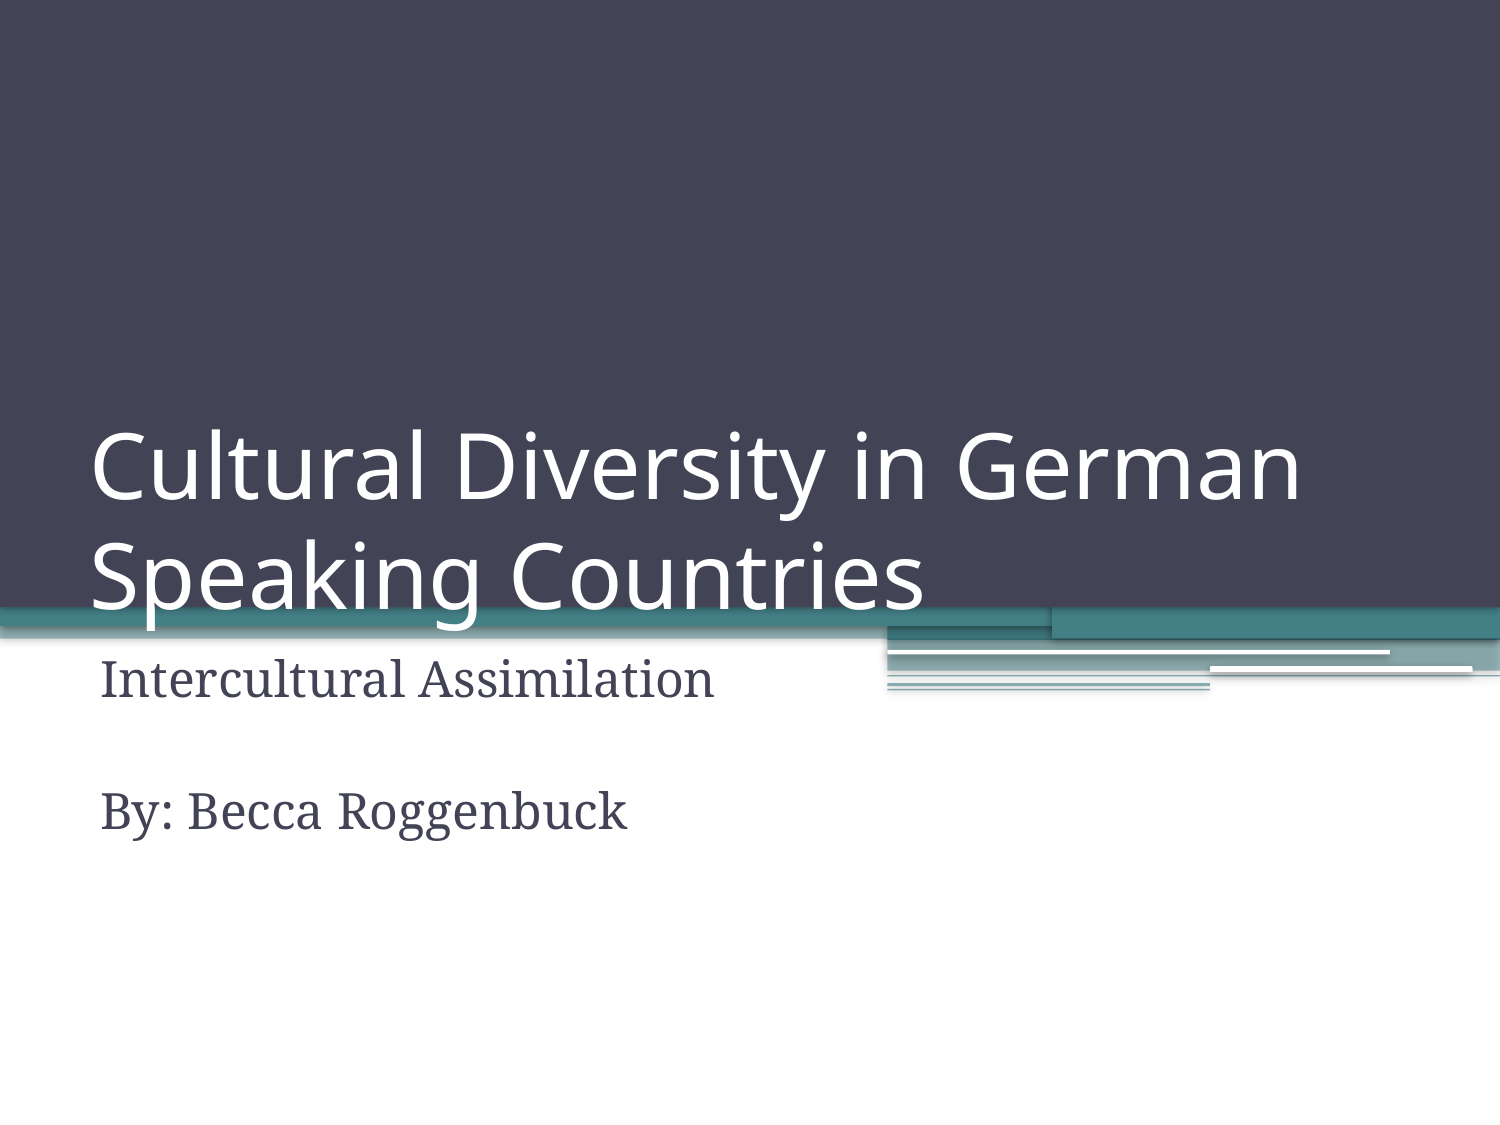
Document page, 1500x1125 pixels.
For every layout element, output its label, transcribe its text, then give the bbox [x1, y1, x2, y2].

subtitle Intercultural Assimilation By: Becca Roggenbuck [75, 639, 888, 928]
title Cultural Diversity in German Speaking Countries [75, 394, 1463, 636]
